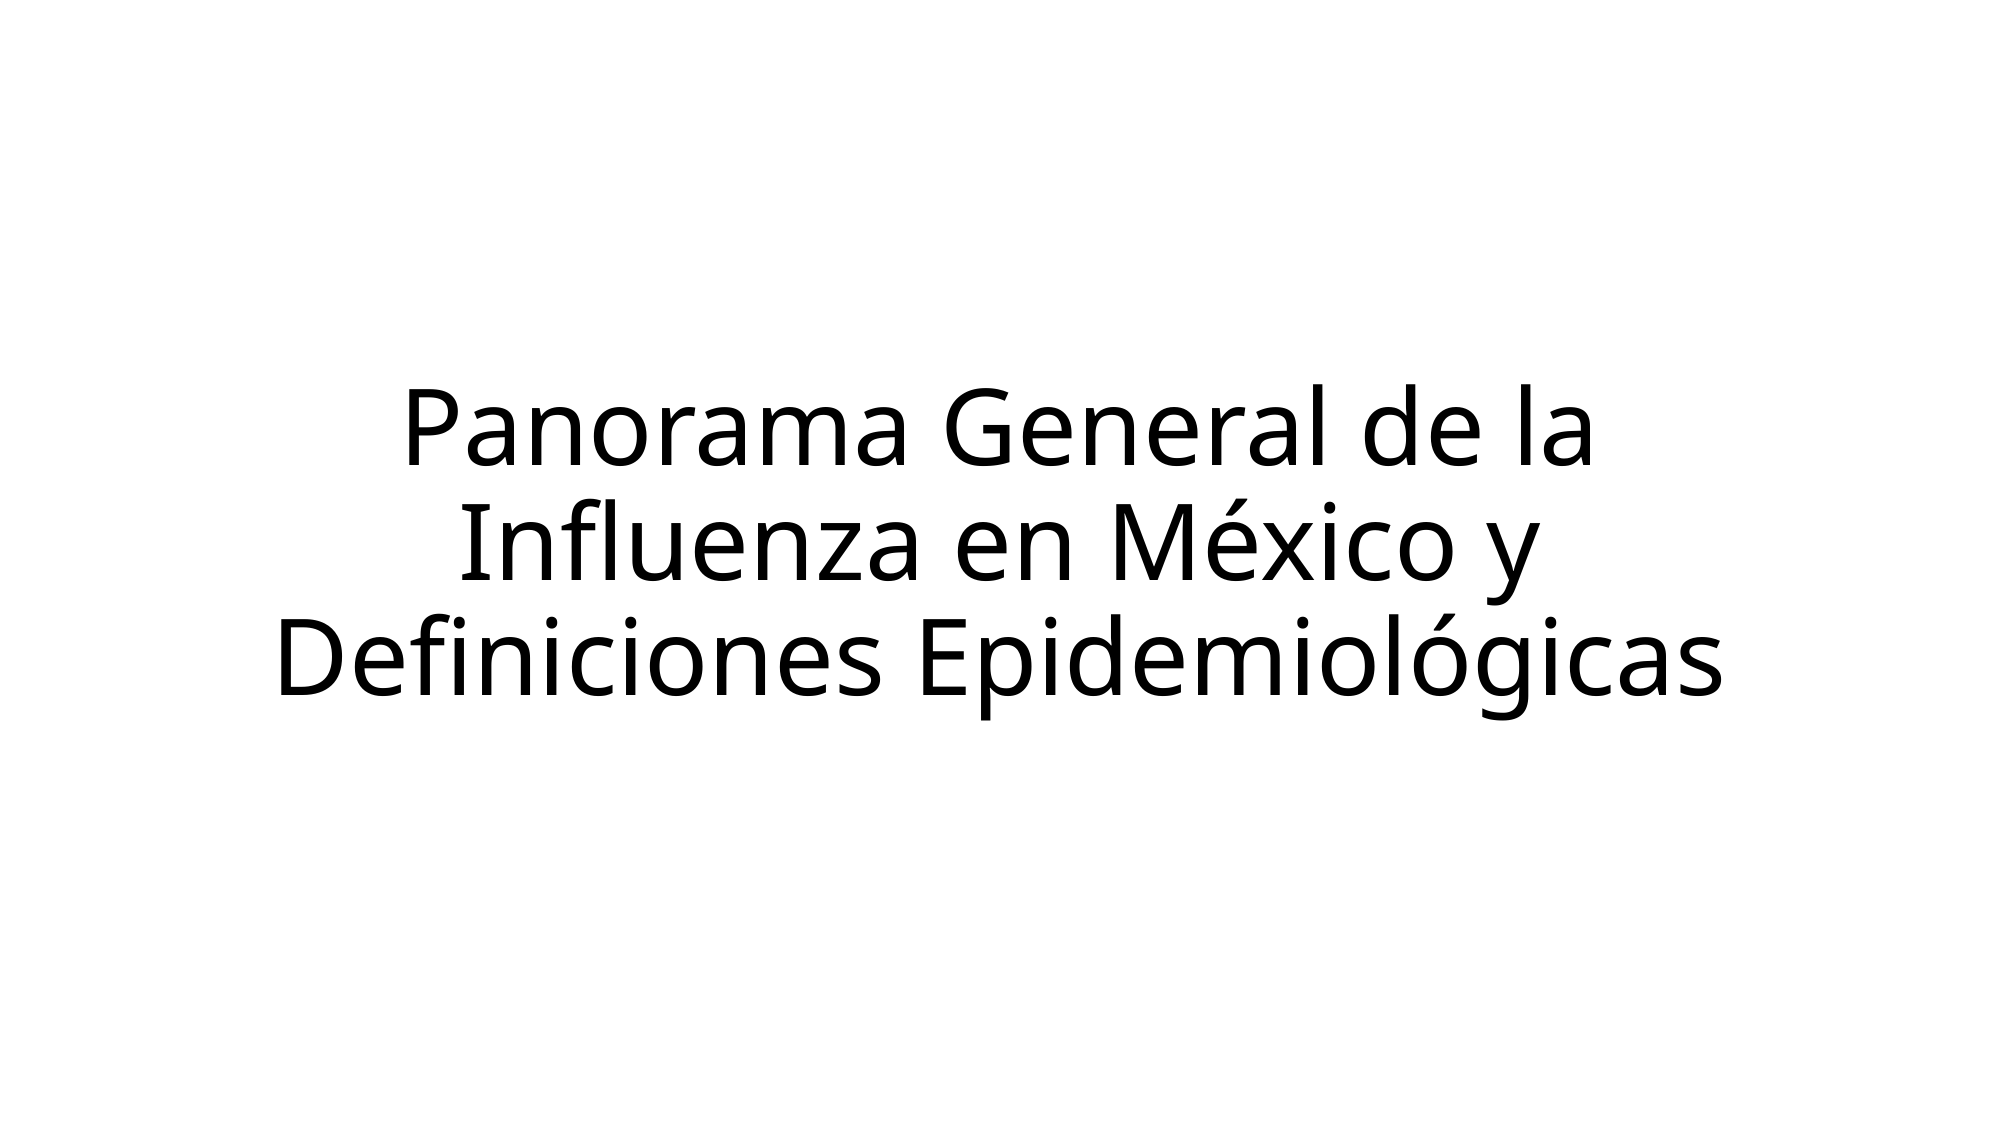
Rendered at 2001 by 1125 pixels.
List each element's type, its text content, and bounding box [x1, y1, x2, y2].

title Panorama General de la Influenza en México y Definiciones Epidemiológicas [249, 327, 1750, 726]
